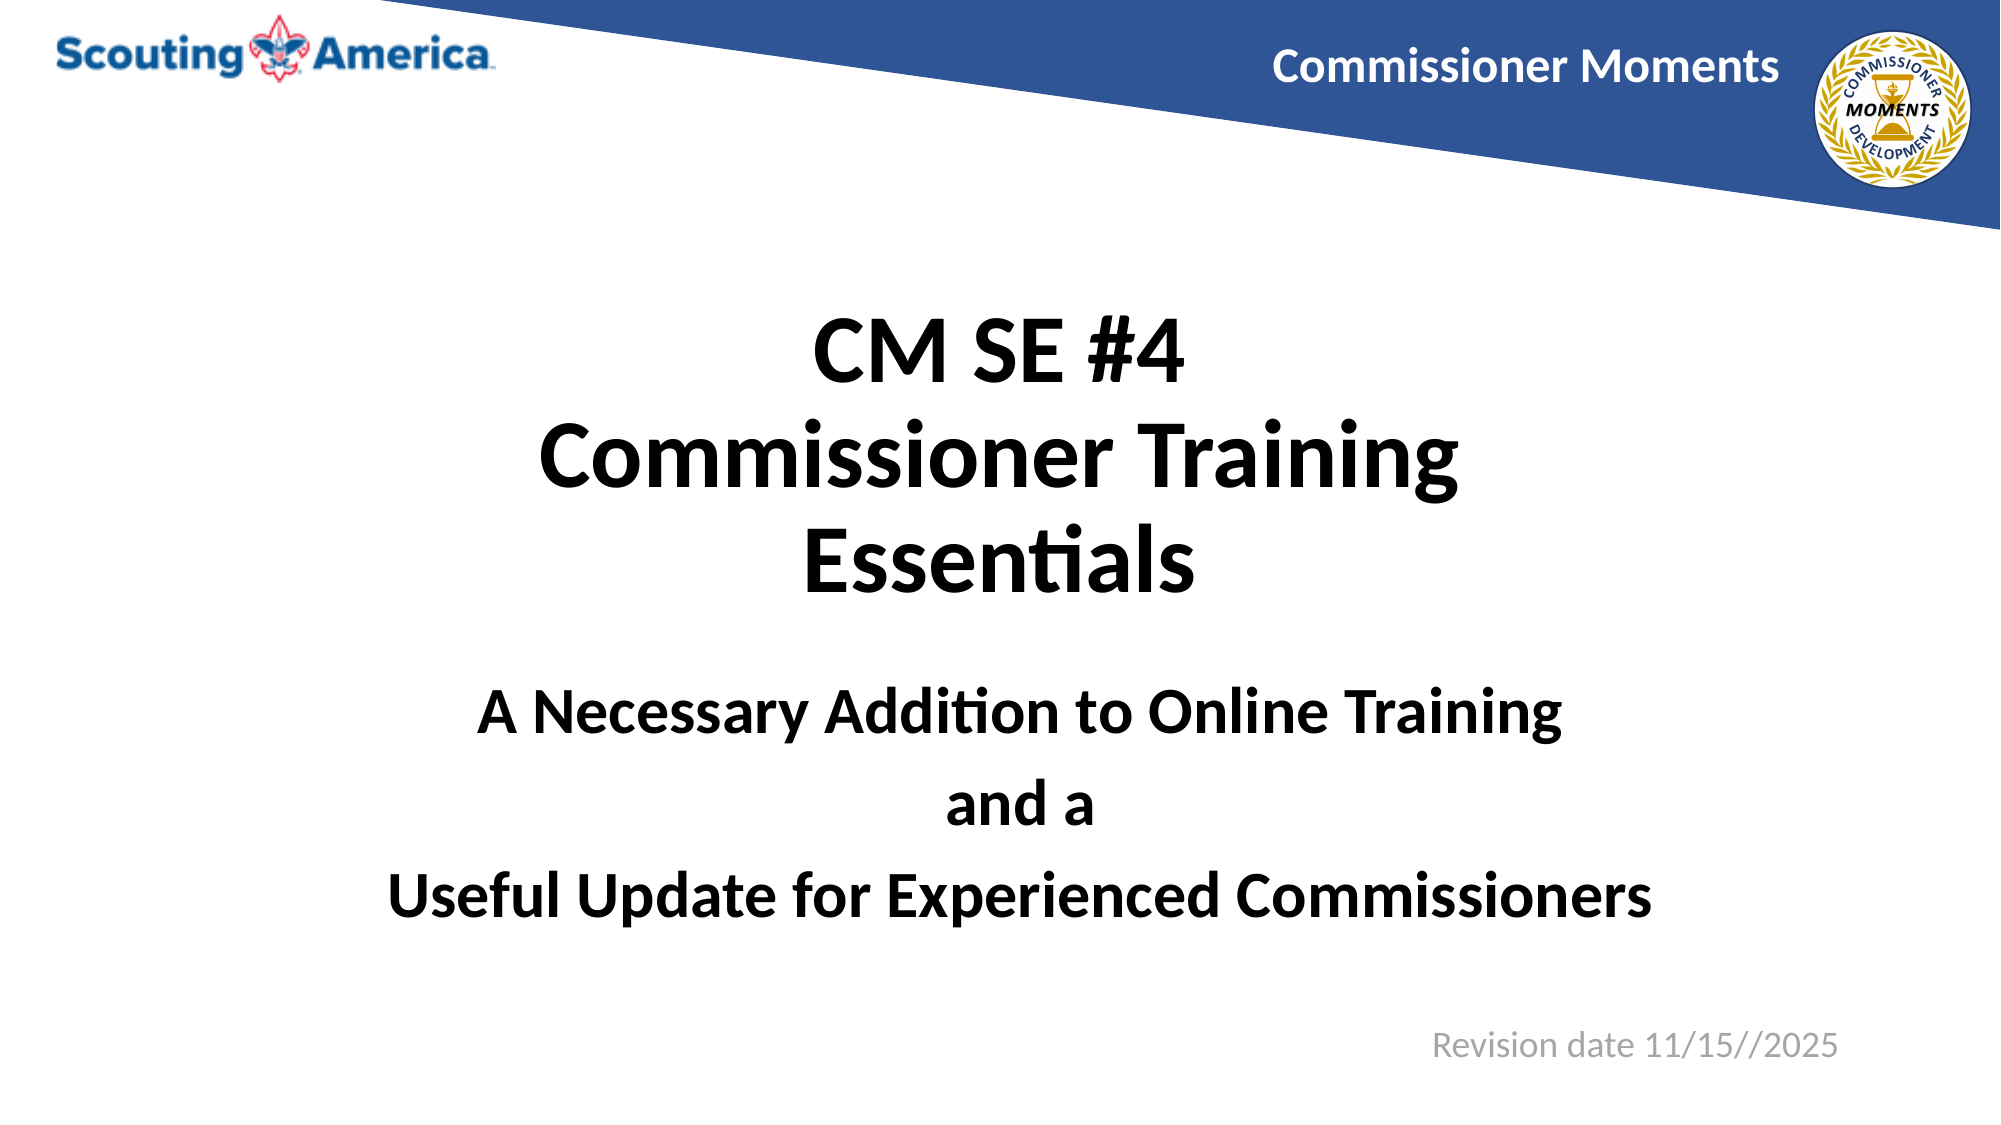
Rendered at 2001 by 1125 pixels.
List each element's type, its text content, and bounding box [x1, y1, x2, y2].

subtitle A Necessary Addition to Online Training and a Useful Update for Experienced Commissioners [271, 669, 1772, 941]
title CM SE #4 Commissioner Training Essentials [249, 184, 1750, 622]
picture [56, 14, 496, 83]
picture [1813, 30, 1972, 189]
text_box Revision date 11/15//2025 [1382, 1012, 1889, 1073]
